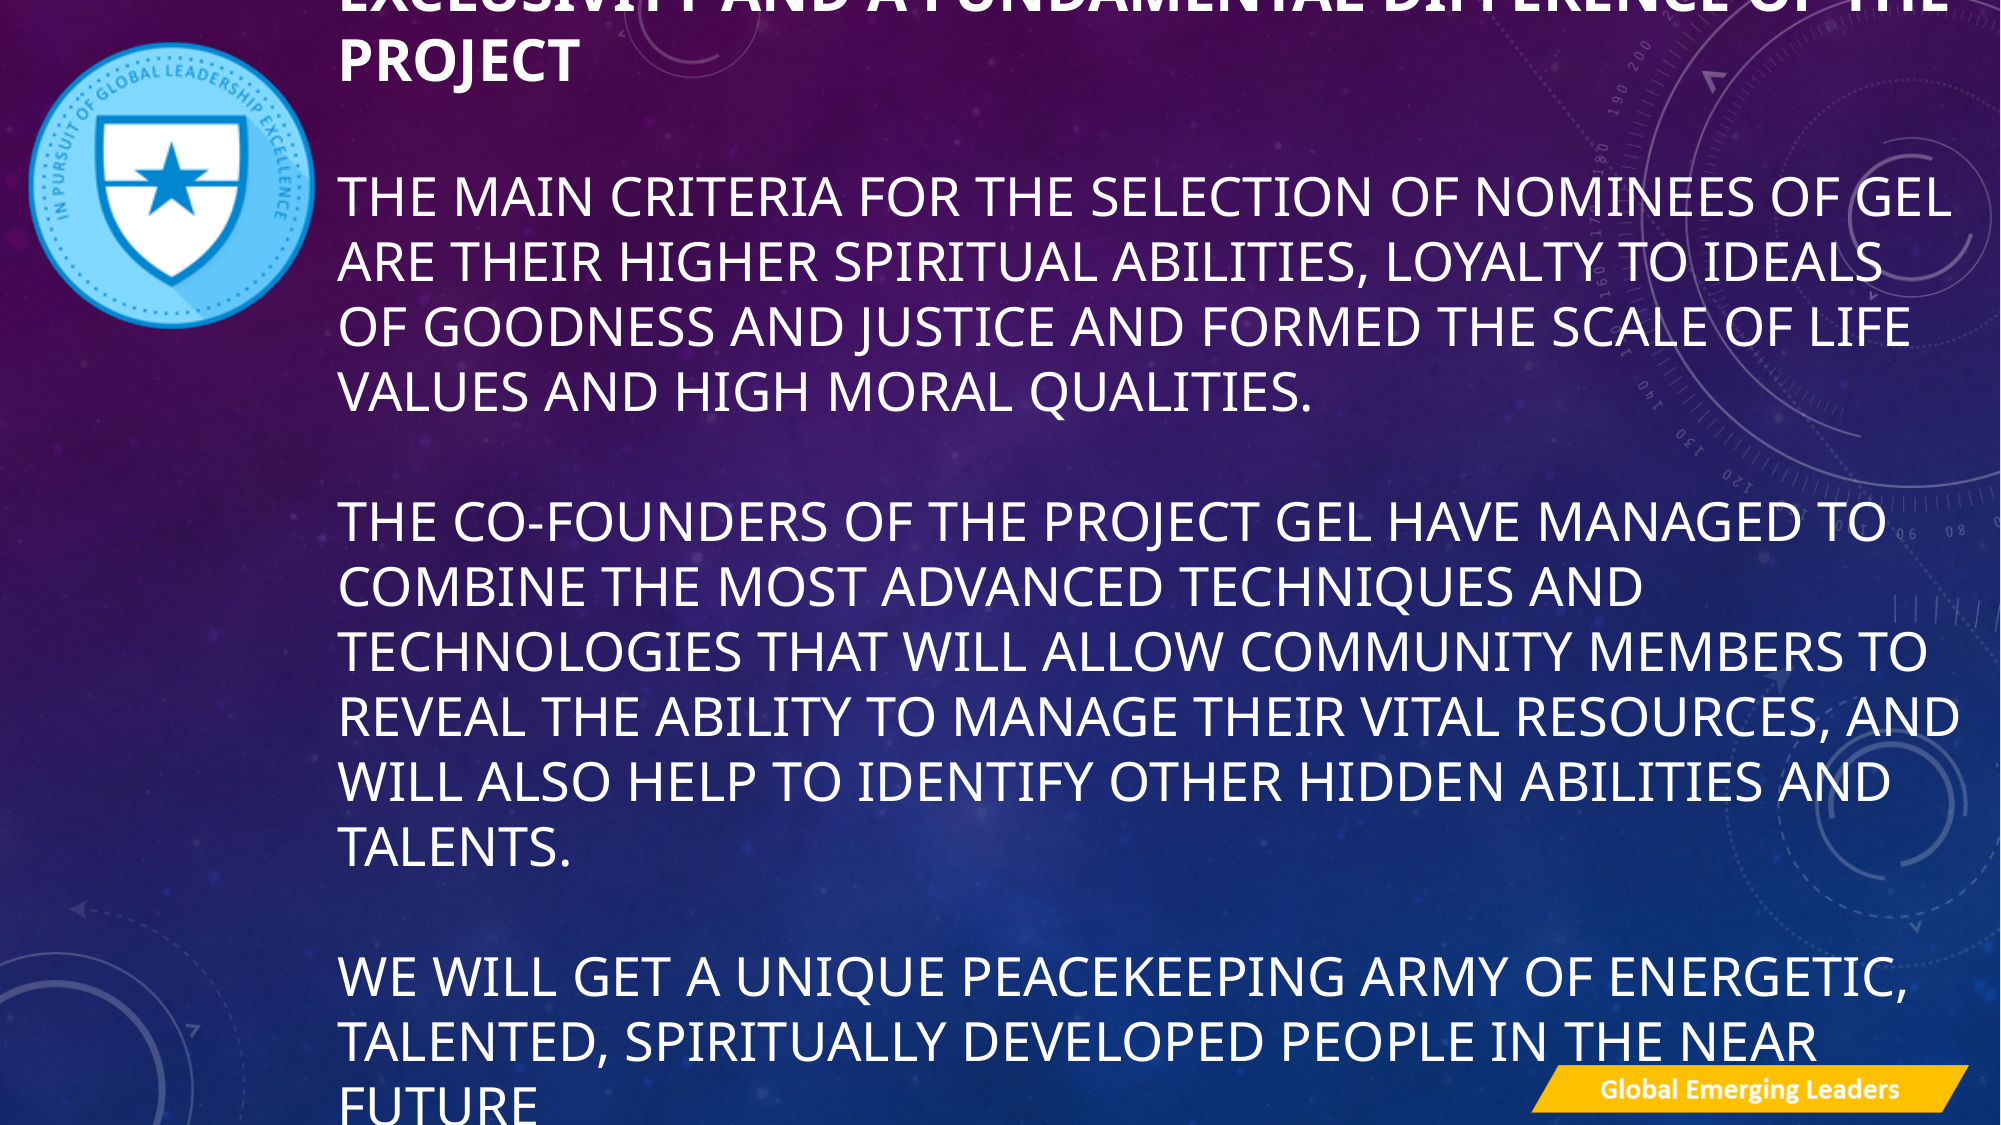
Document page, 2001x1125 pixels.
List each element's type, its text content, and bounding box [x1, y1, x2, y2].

title EXCLUSIVITY AND A FUNDAMENTAL DIFFERENCE OF THE PROJECT THE MAIN CRITERIA FOR THE SELECTION OF NOMINEES of GEL ARE THEIR HIGHER SPIRITUAL ABILITIES, LOYALTY TO IDEALS OF GOODNESS AND JUSTICE AND FORMED THE SCALE OF LIFE VALUES AND HIGH MORAL QUALITIES. THE CO-FOUNDERS OF THE PROJECT GEL HAVE MANAGED TO COMBINE THE MOST ADVANCED TECHNIQUES AND TECHNOLOGIES THAT WILL ALLOW COMMUNITY MEMBERS TO REVEAL THE ABILITY TO MANAGE THEIR VITAL RESOURCES, AND WILL ALSO HELP TO IDENTIFY OTHER HIDDEN ABILITIES AND TALENTS. WE will GET A UNIQUE PEACEKEEPING ARMY OF ENERGETIC, TALENTED, SPIRITUALLY DEVELOPED PEOPLE IN THE NEAR FUTURE [322, 425, 1985, 665]
picture [0, 0, 2001, 1125]
